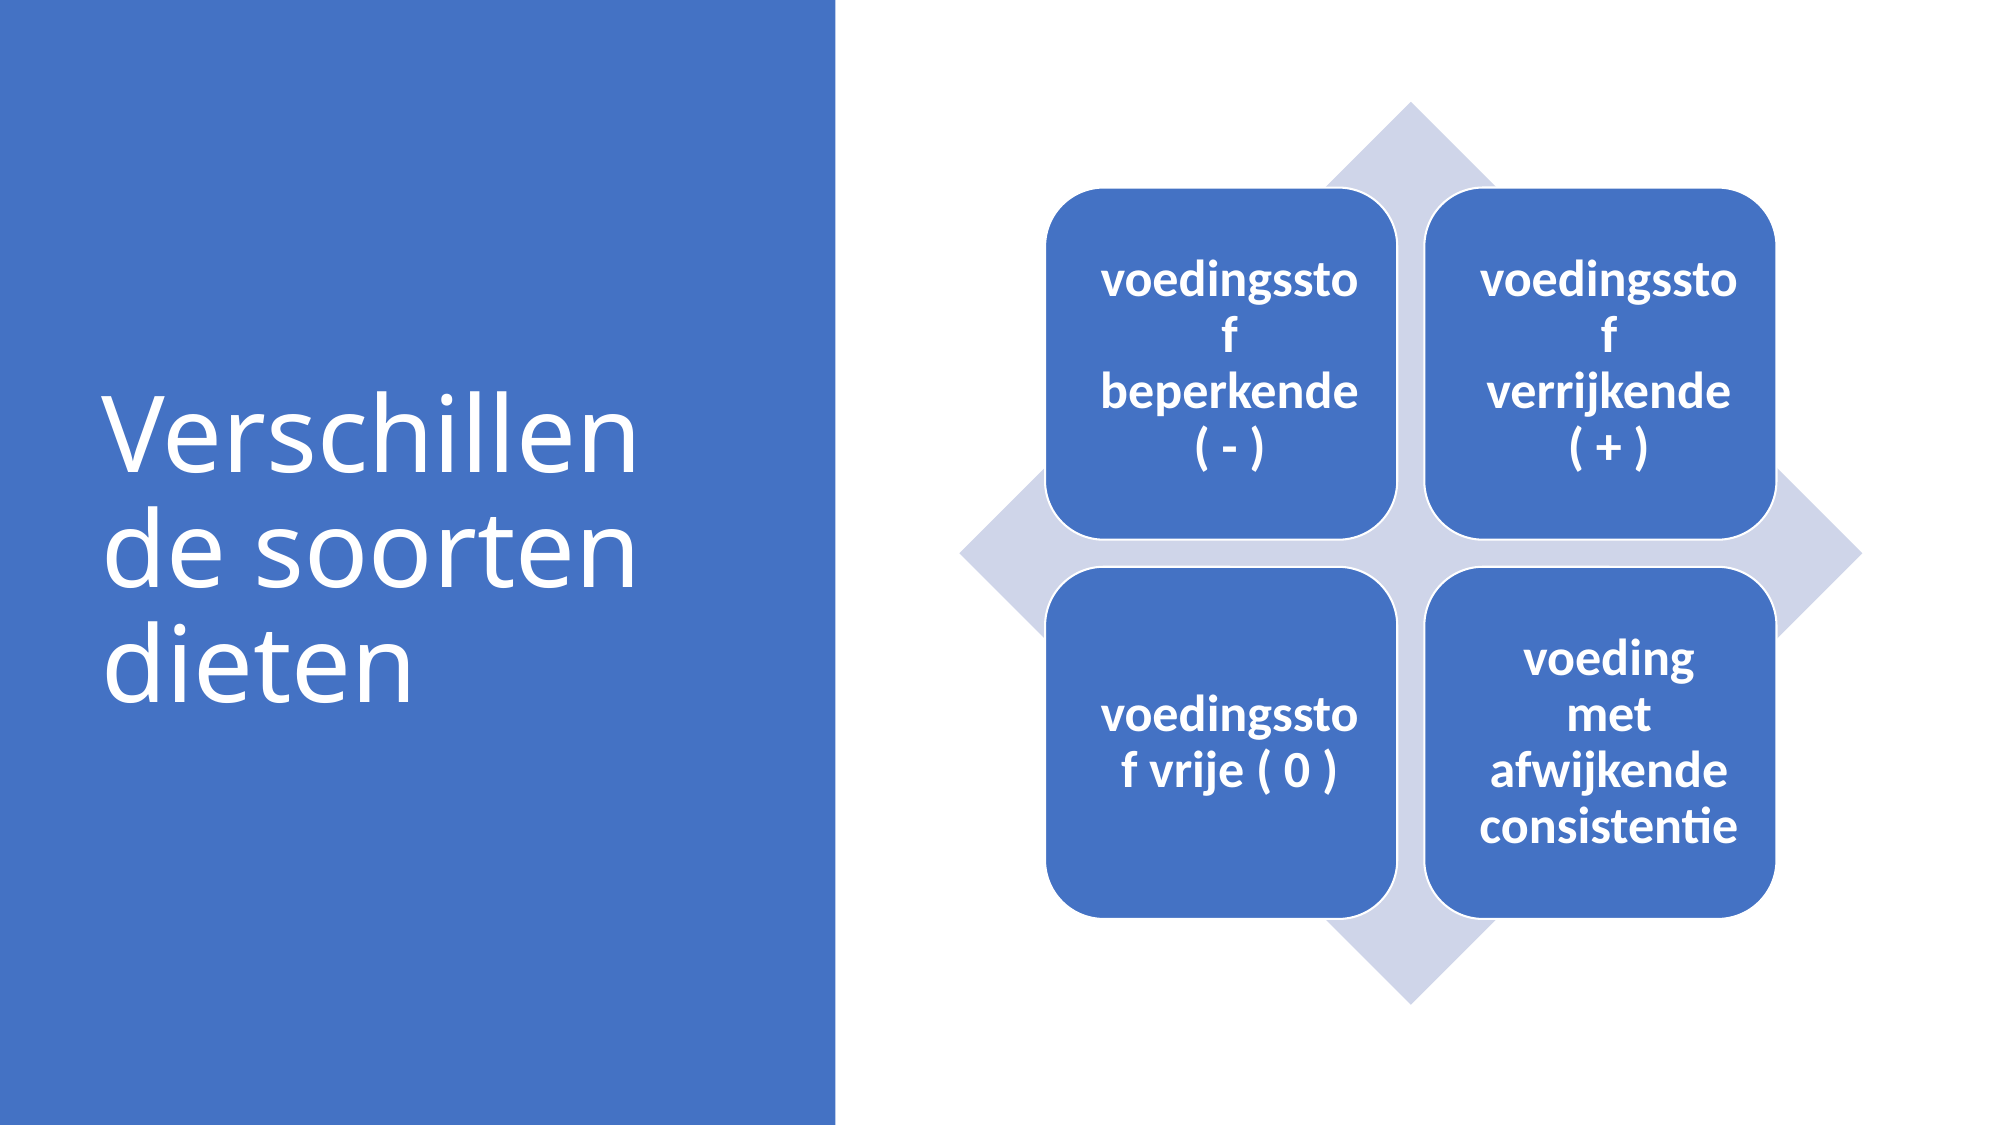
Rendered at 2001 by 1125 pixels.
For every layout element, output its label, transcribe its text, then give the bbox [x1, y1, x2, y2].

title Verschillende soorten dieten [86, 101, 711, 1005]
text_box [0, 0, 836, 1125]
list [897, 101, 1925, 1005]
